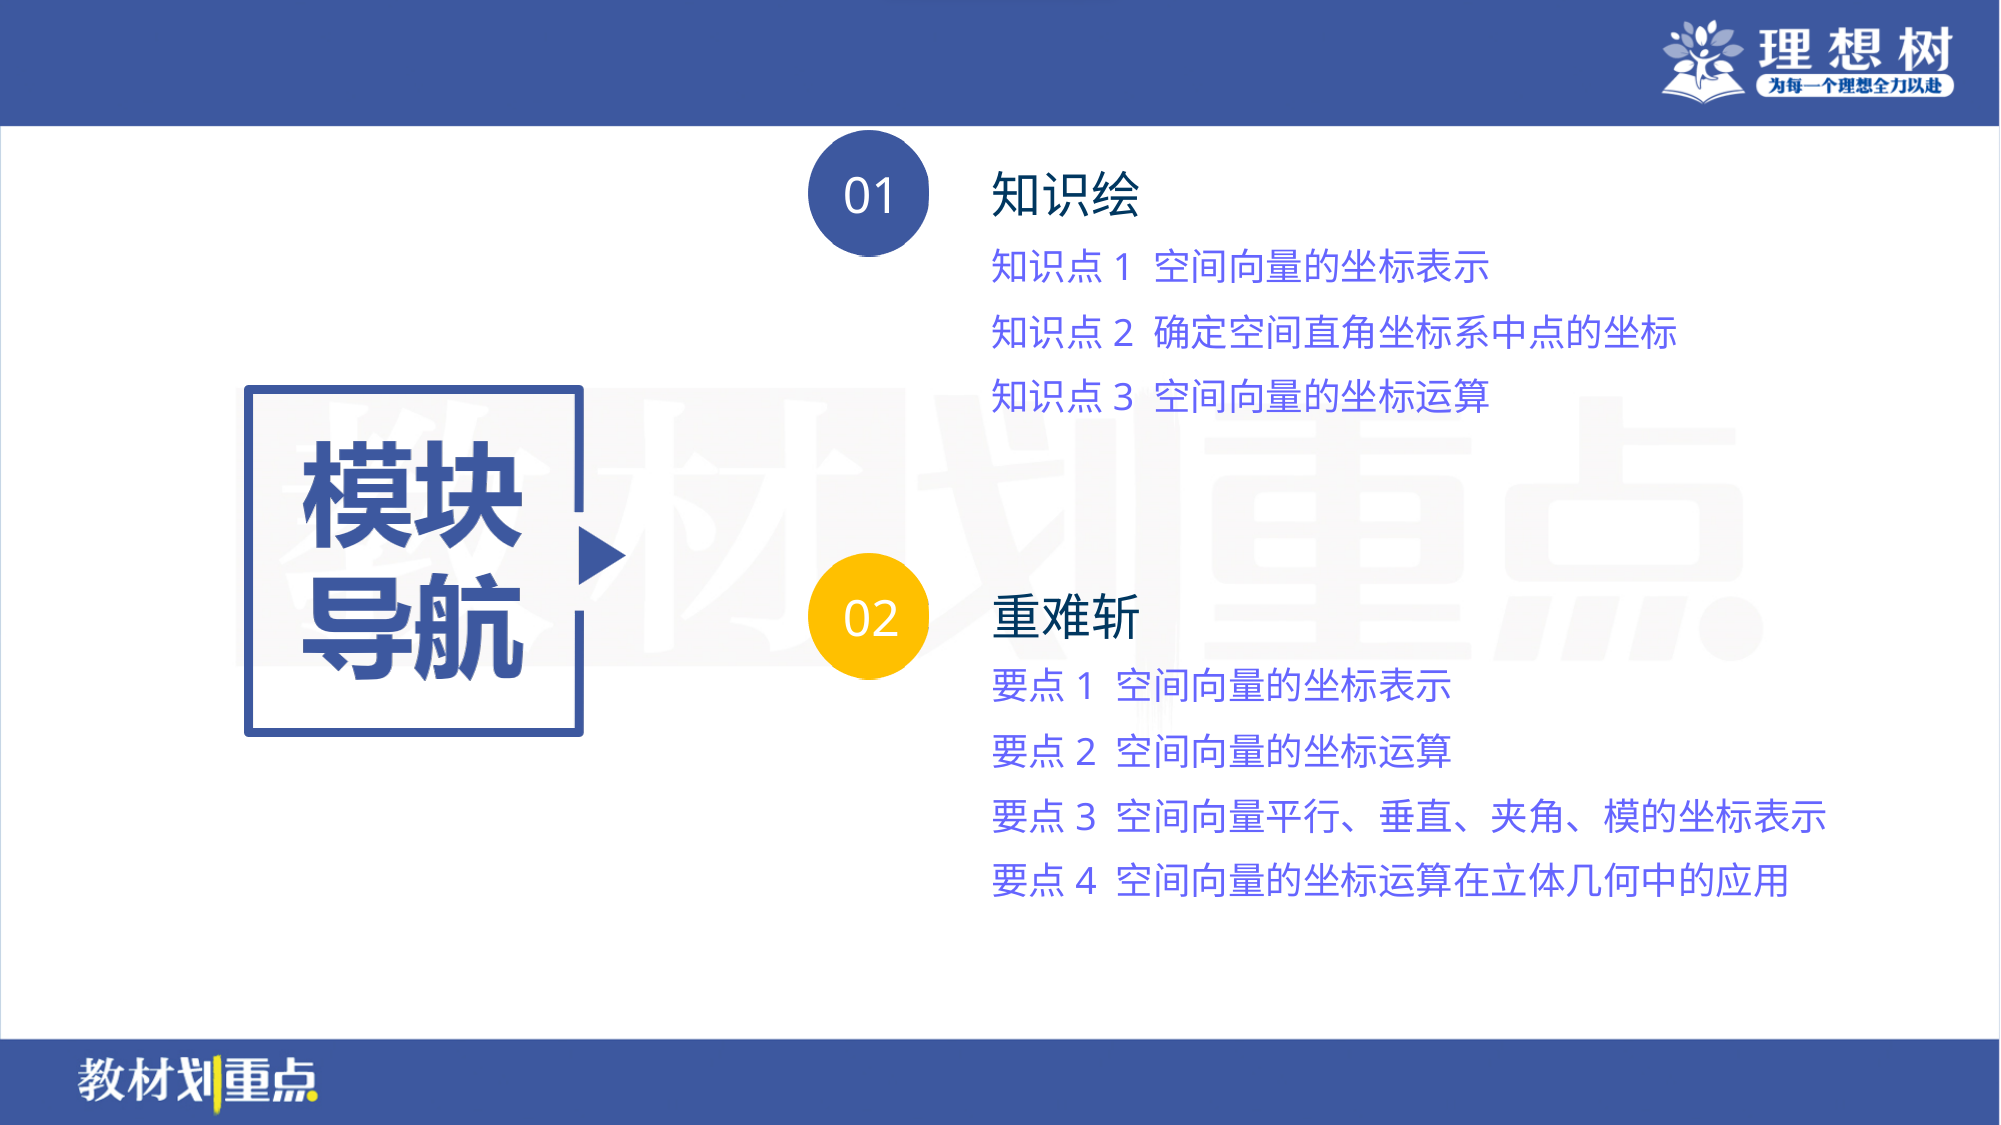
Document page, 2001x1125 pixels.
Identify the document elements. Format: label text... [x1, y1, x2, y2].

text_box 知识点1 空间向量的坐标表示 [991, 235, 1995, 294]
text_box 知识点2 确定空间直角坐标系中点的坐标 [991, 301, 1995, 360]
text_box 要点4 空间向量的坐标运算在立体几何中的应用 [991, 849, 1995, 909]
text_box 要点3 空间向量平行、垂直、夹角、模的坐标表示 [991, 785, 1995, 844]
text_box 要点2 空间向量的坐标运算 [991, 720, 1995, 780]
text_box 要点1 空间向量的坐标表示 [991, 654, 1995, 714]
text_box 01 [929, 130, 935, 257]
text_box 重难斩 [963, 577, 1170, 653]
text_box 02 [929, 553, 935, 680]
text_box 知识点3 空间向量的坐标运算 [991, 366, 1995, 425]
text_box 知识绘 [963, 155, 1170, 231]
picture [0, 0, 2000, 1125]
